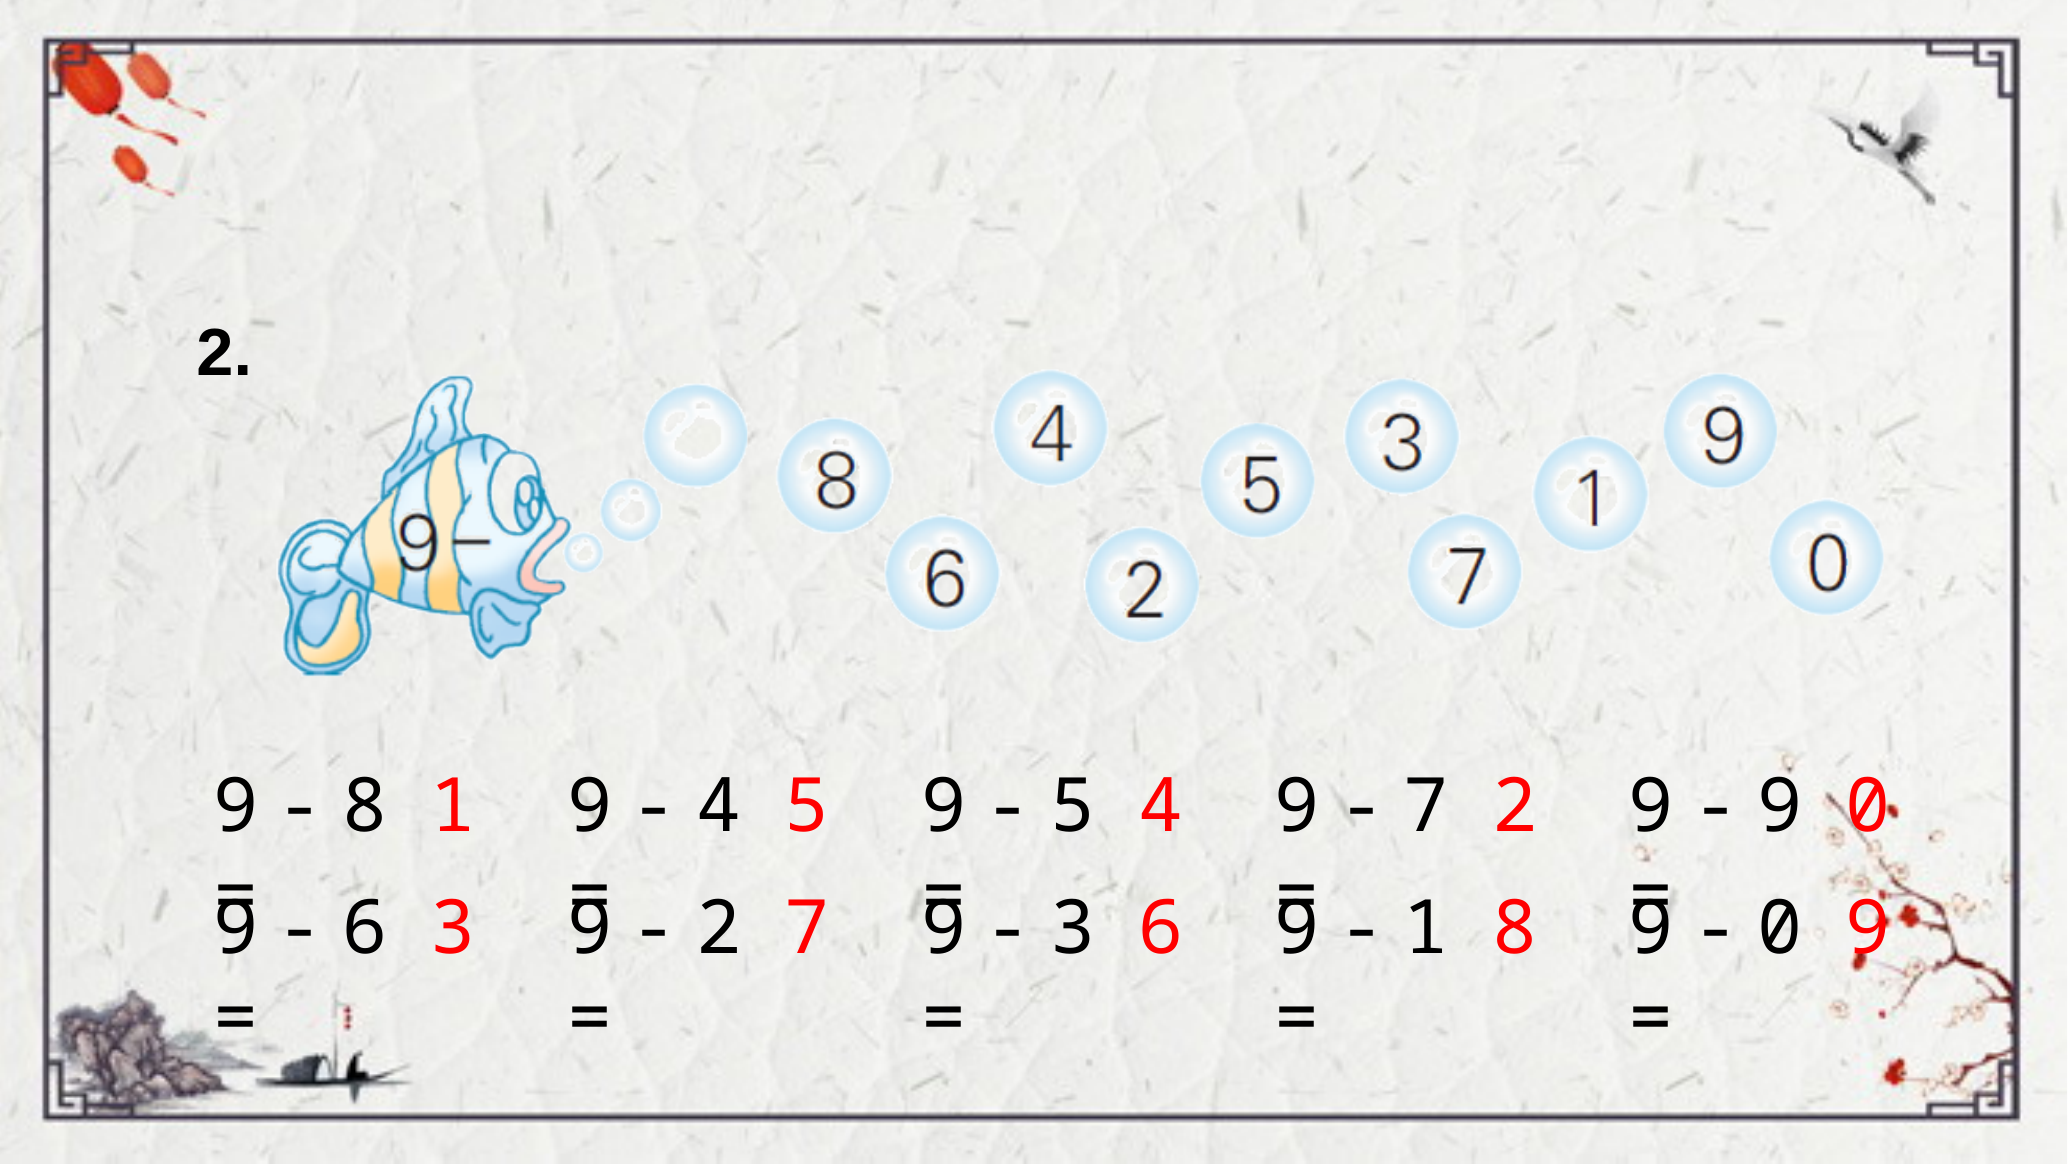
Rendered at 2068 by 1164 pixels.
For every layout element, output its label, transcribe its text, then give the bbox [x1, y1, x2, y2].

text_box 4 [1123, 749, 1199, 855]
text_box 9 - 8 = [198, 749, 435, 871]
picture [0, 0, 2068, 1164]
text_box 3 [415, 871, 491, 977]
text_box 9 - 7 = [1259, 749, 1497, 871]
text_box 2. [181, 301, 297, 396]
text_box 9 [1830, 871, 1906, 977]
text_box 6 [1123, 871, 1199, 977]
text_box 9 - 3 = [906, 871, 1143, 1067]
text_box 5 [769, 749, 845, 855]
text_box 9 - 6 = [198, 871, 435, 1067]
text_box 9 - 9 = [1613, 749, 1850, 871]
text_box 2 [1477, 749, 1552, 855]
text_box 9 - 1 = [1259, 871, 1497, 1067]
text_box 1 [415, 749, 491, 855]
text_box 8 [1477, 871, 1552, 977]
text_box 9 - 2 = [552, 871, 789, 1067]
text_box 9 - 5 = [906, 749, 1143, 871]
text_box 7 [769, 871, 845, 977]
text_box 0 [1830, 749, 1906, 855]
text_box 9 - 0 = [1613, 871, 1850, 1067]
text_box 9 - 4 = [552, 749, 789, 871]
